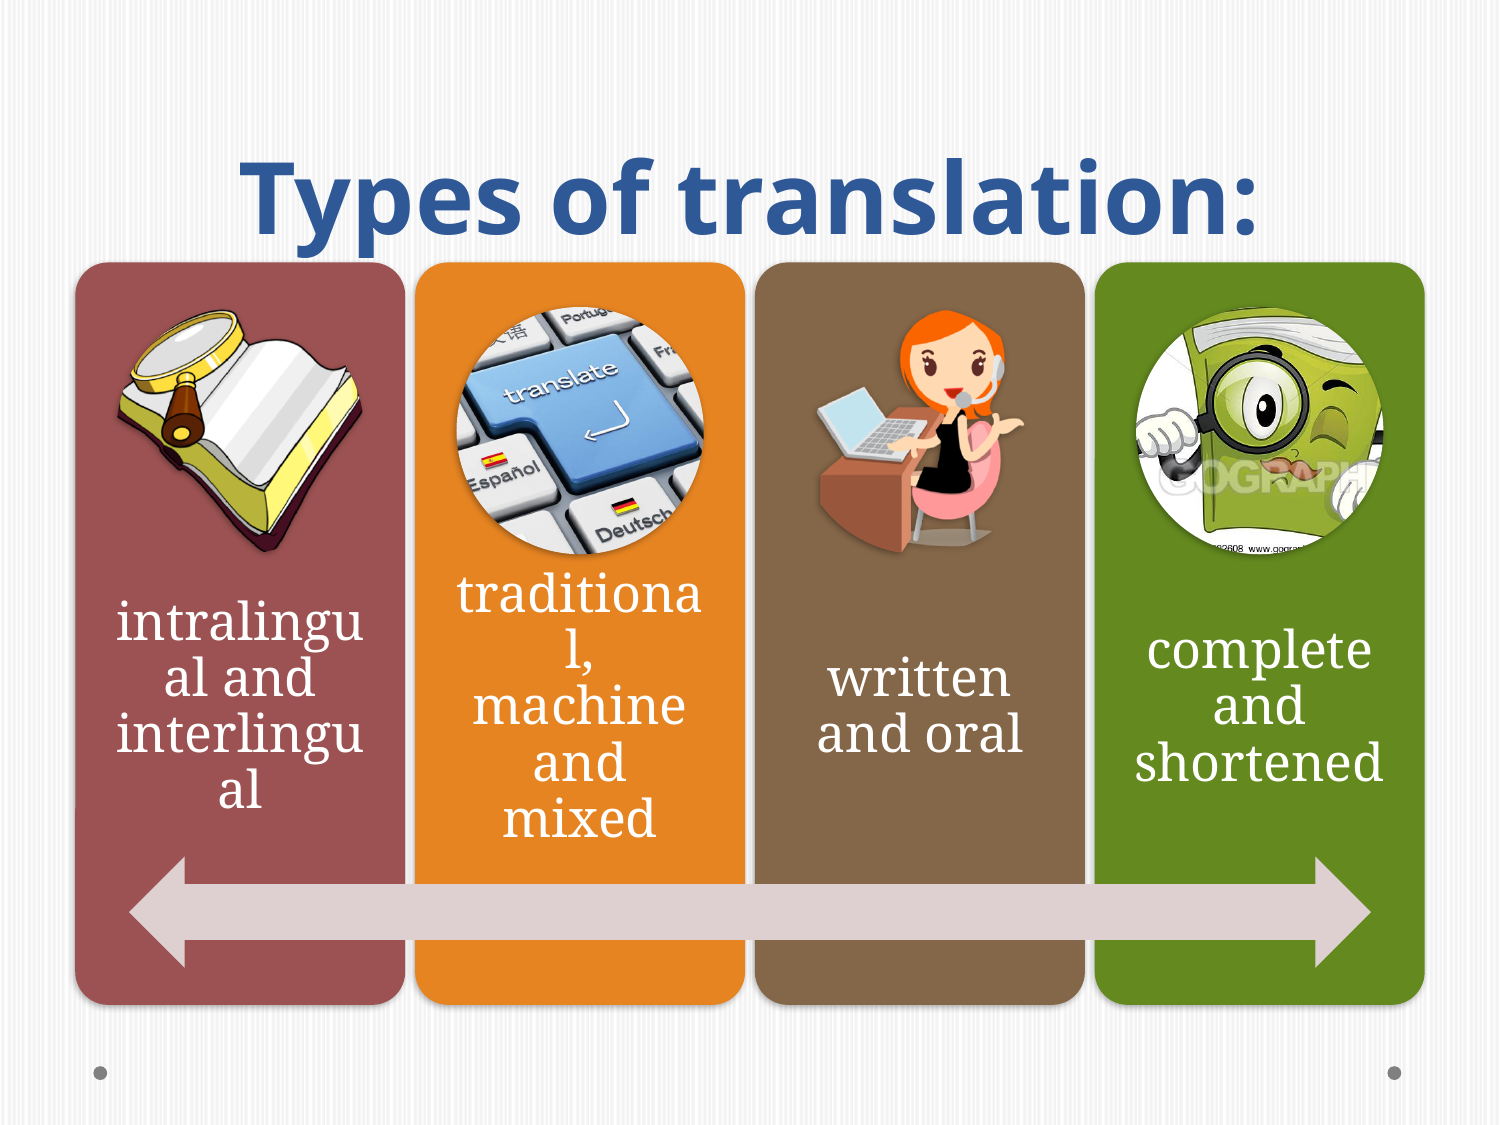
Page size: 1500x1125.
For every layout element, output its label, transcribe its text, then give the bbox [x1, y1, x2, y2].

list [74, 262, 1426, 1006]
title Types of translation: [75, 0, 1425, 261]
